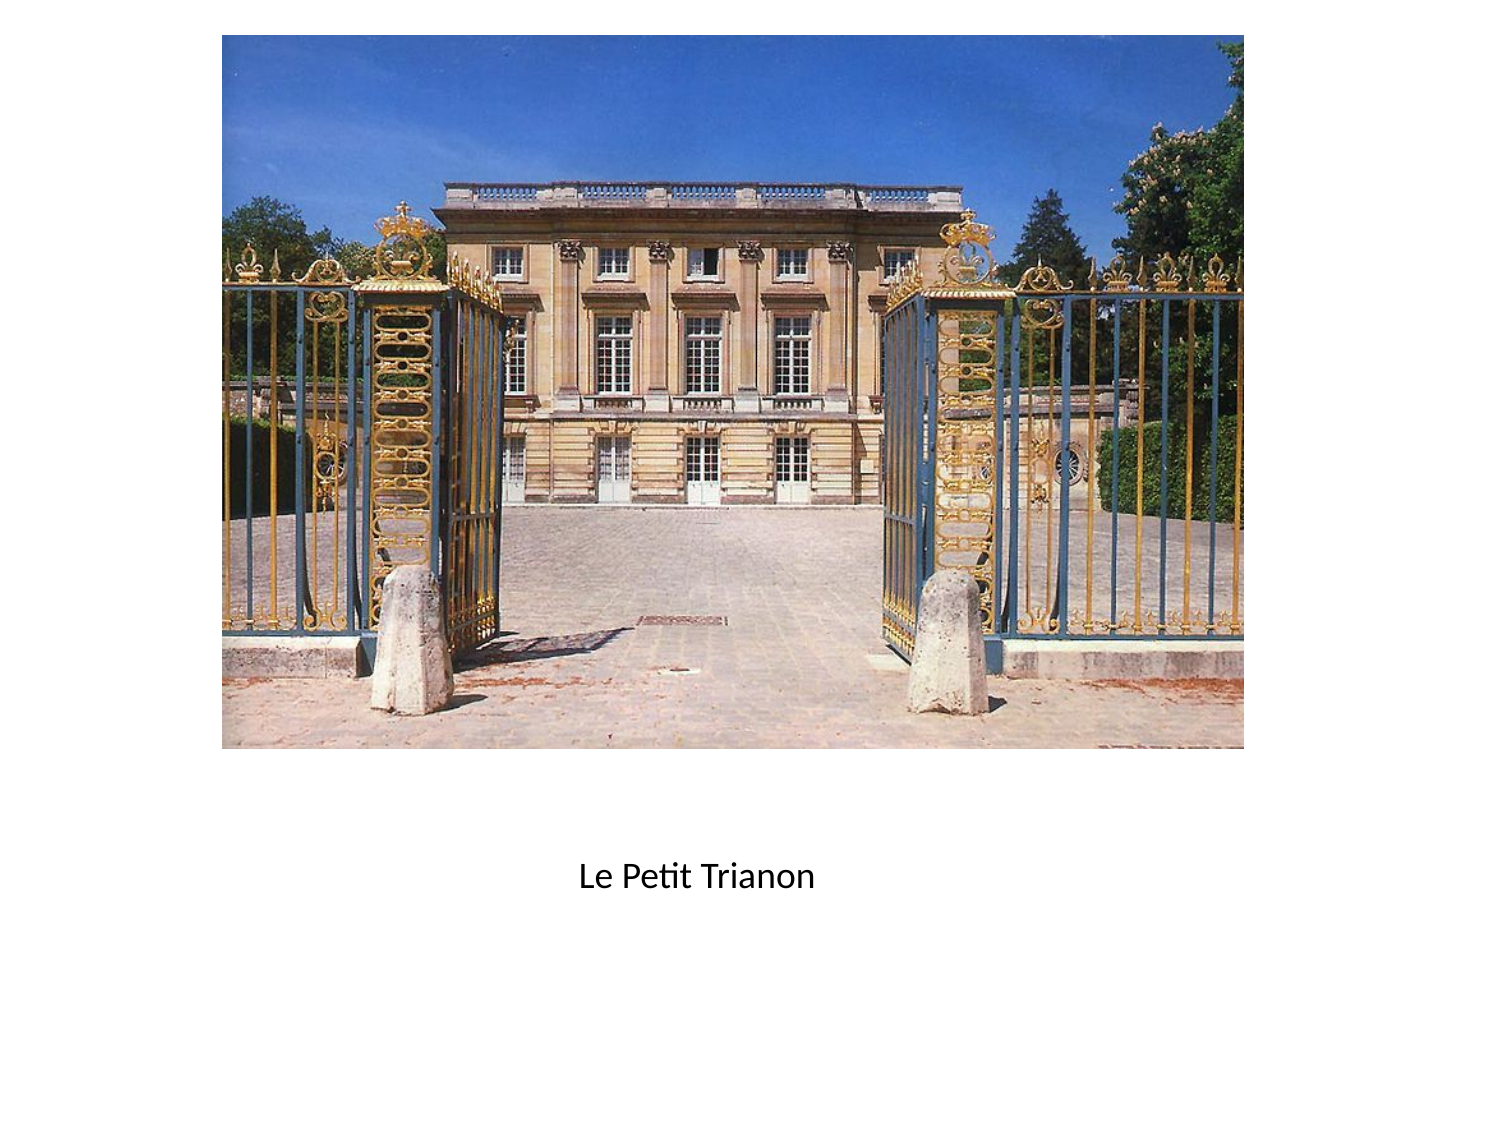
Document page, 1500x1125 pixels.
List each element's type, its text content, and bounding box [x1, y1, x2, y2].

text_box Le Petit Trianon [433, 843, 961, 904]
picture [222, 34, 1244, 749]
